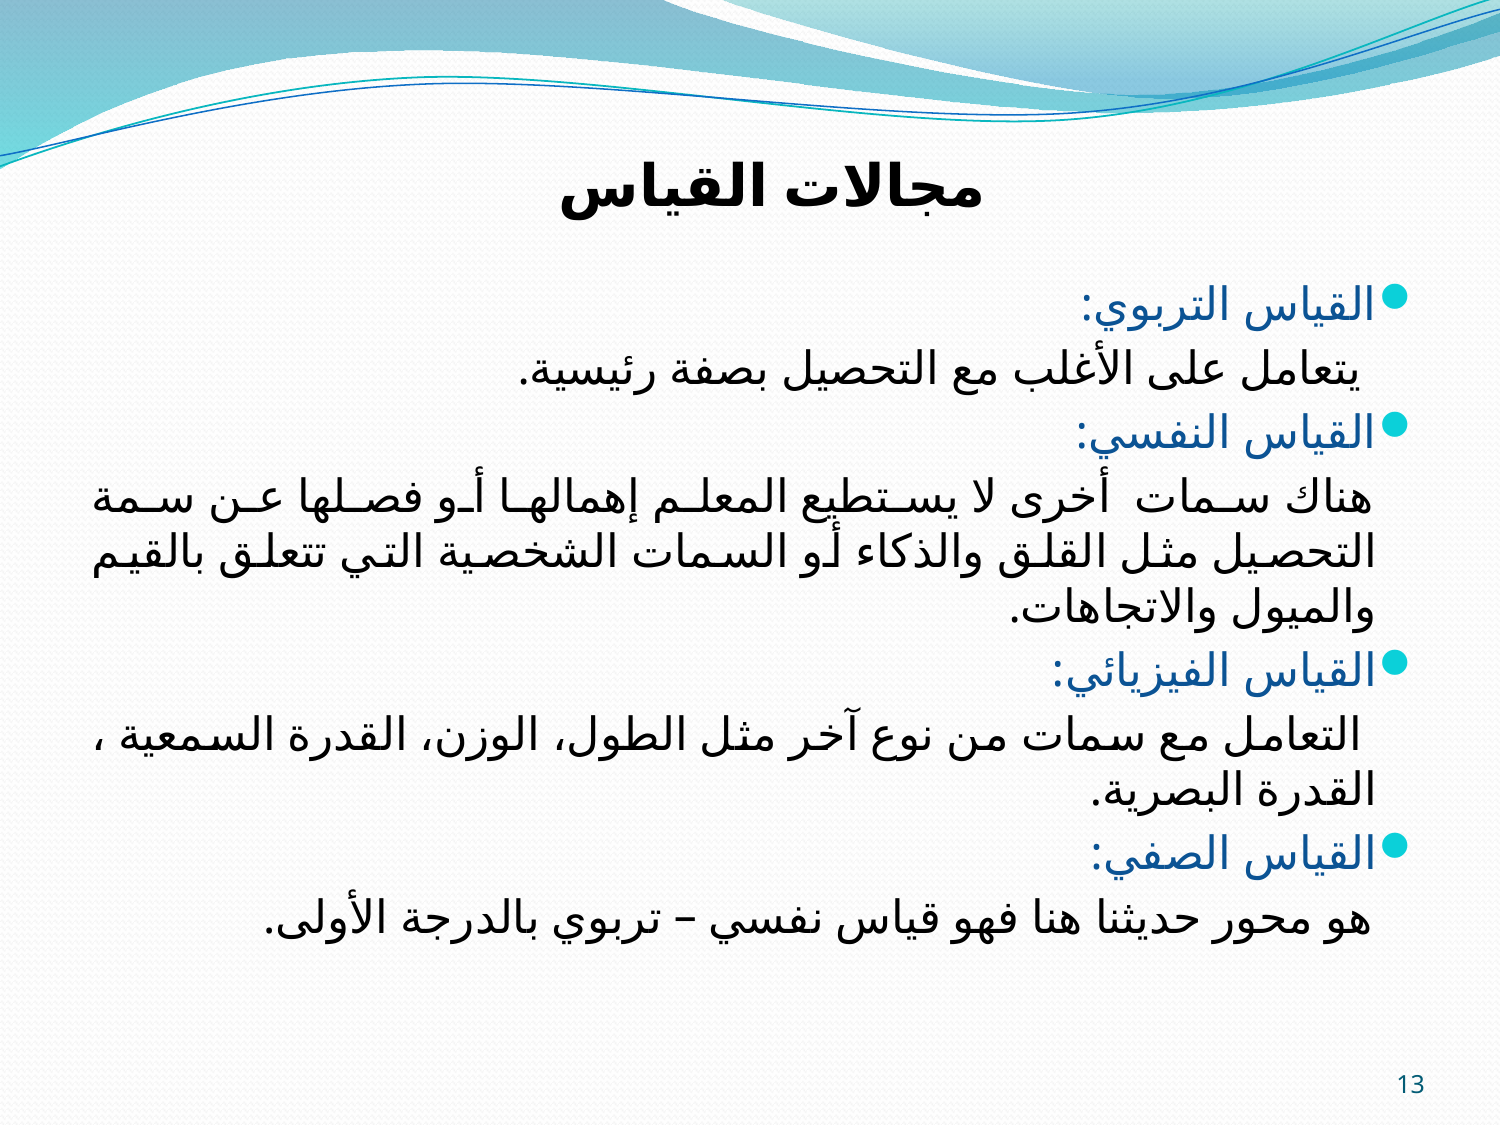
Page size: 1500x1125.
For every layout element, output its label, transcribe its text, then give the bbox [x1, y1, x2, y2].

slide_number 13 [1299, 1042, 1425, 1103]
list القياس التربوي: يتعامل على الأغلب مع التحصيل بصفة رئيسية. القياس النفسي: هناك سمات أخرى لا يستطيع المعلم إهمالها أو فصلها عن سمة التحصيل مثل القلق والذكاء أو السمات الشخصية التي تتعلق بالقيم والميول والاتجاهات. القياس الفيزيائي: التعامل مع سمات من نوع آخر مثل الطول، الوزن، القدرة السمعية ، القدرة البصرية. القياس الصفي: هو محور حديثنا هنا فهو قياس نفسي – تربوي بالدرجة الأولى. [76, 267, 1437, 1035]
title مجالات القياس [159, 30, 1385, 219]
